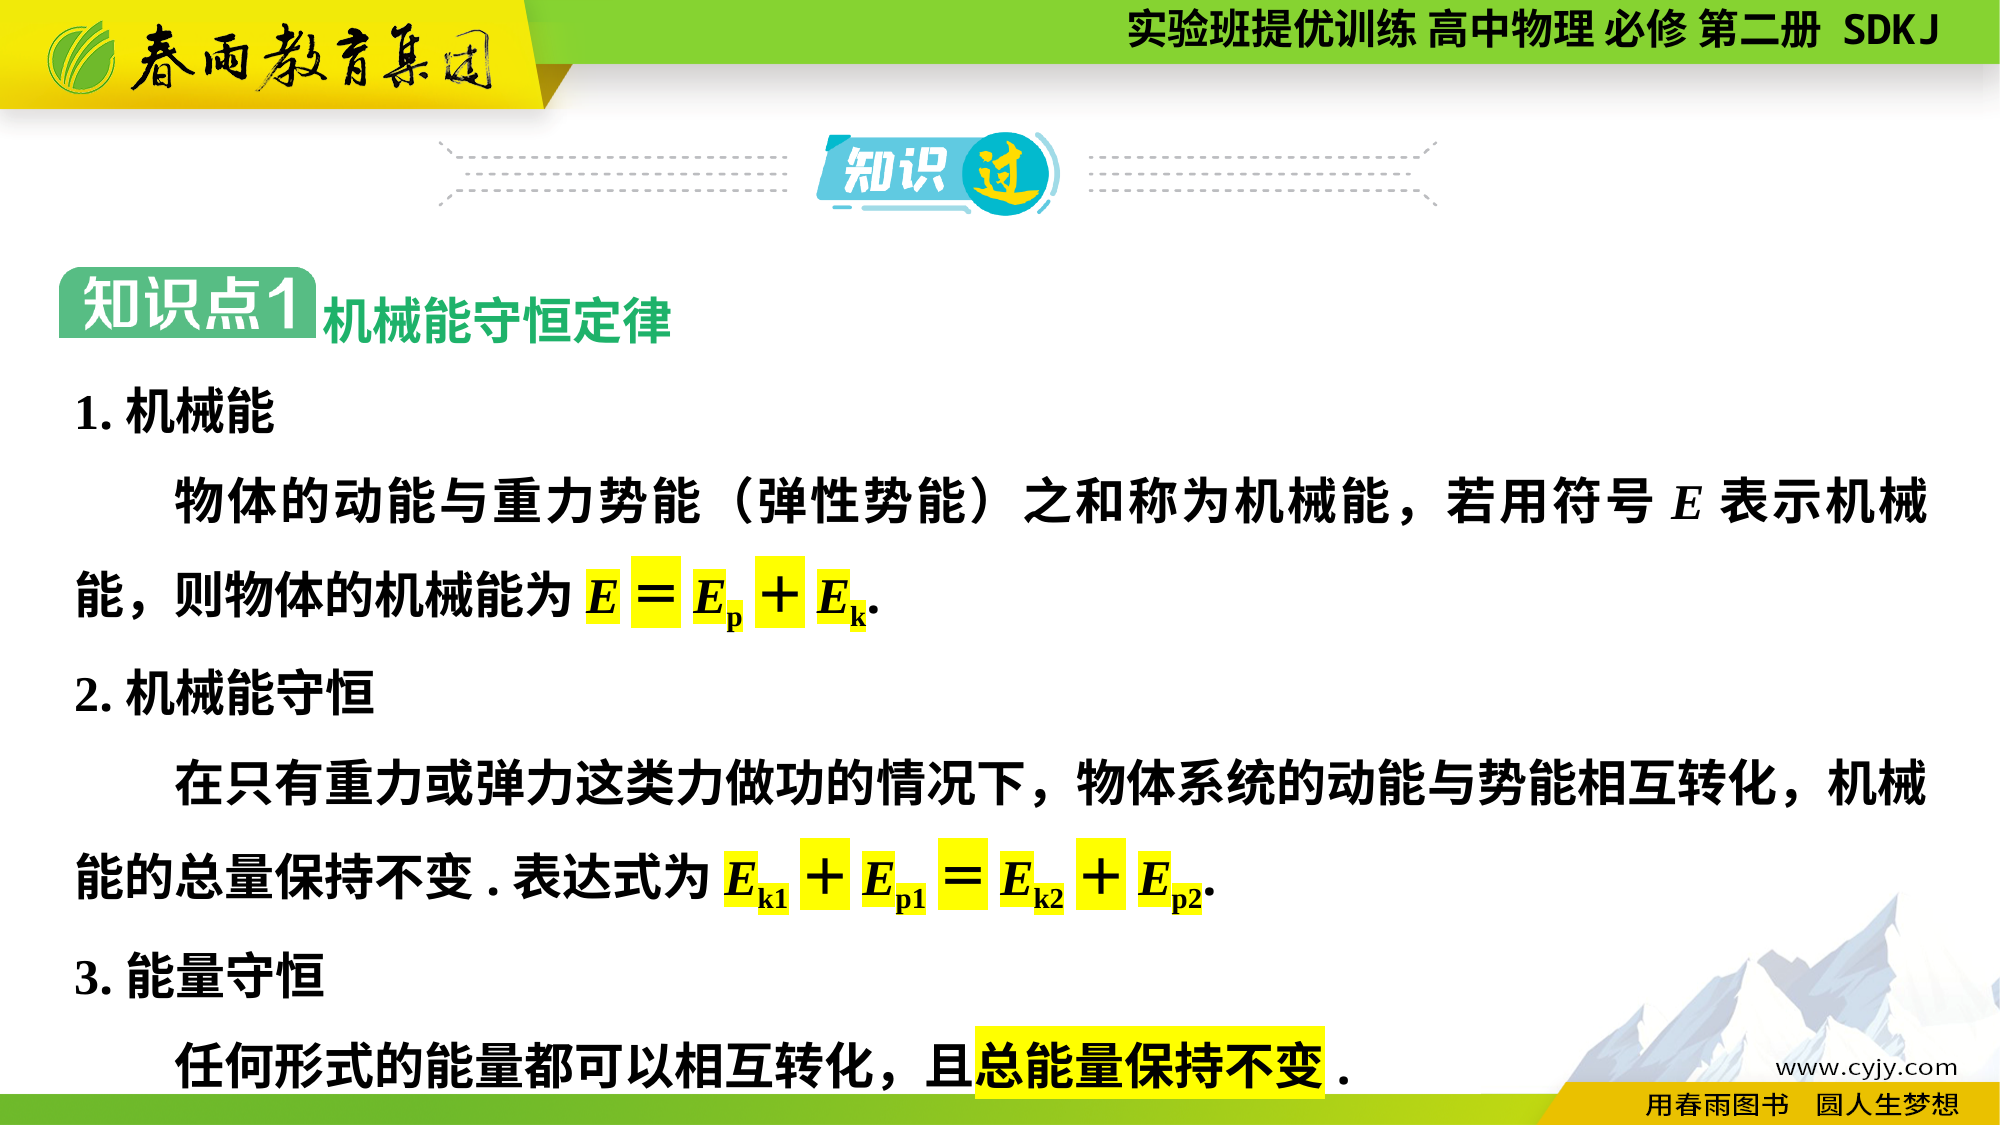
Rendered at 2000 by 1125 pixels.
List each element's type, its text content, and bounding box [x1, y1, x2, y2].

list 机械能守恒定律 1.机械能 物体的动能与重力势能（弹性势能）之和称为机械能，若用符号E表示机械能，则物体的机械能为E＝Ep＋Ek. 2.机械能守恒 在只有重力或弹力这类力做功的情况下，物体系统的动能与势能相互转化，机械能的总量保持不变.表达式为Ek1＋Ep1＝Ek2＋Ep2. 3.能量守恒 任何形式的能量都可以相互转化，且总能量保持不变. [59, 251, 1944, 1085]
picture [0, 0, 2000, 1125]
